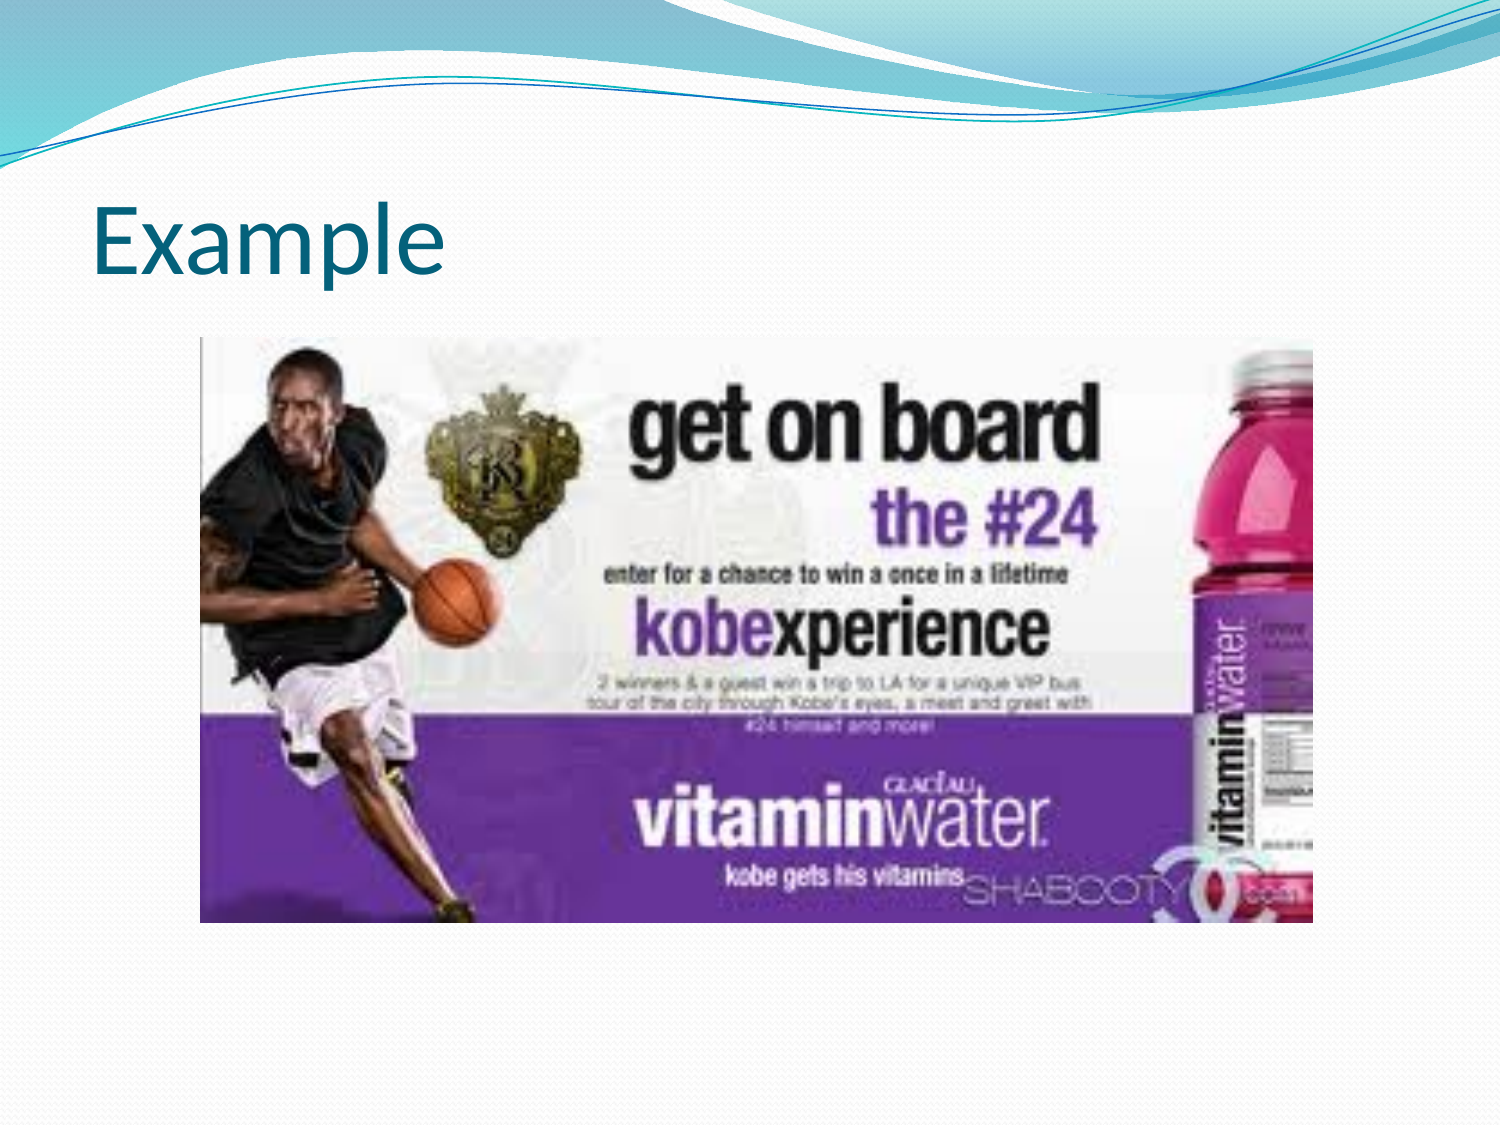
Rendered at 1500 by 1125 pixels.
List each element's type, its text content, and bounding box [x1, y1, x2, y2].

picture [199, 337, 1313, 923]
title Example [75, 115, 1425, 303]
